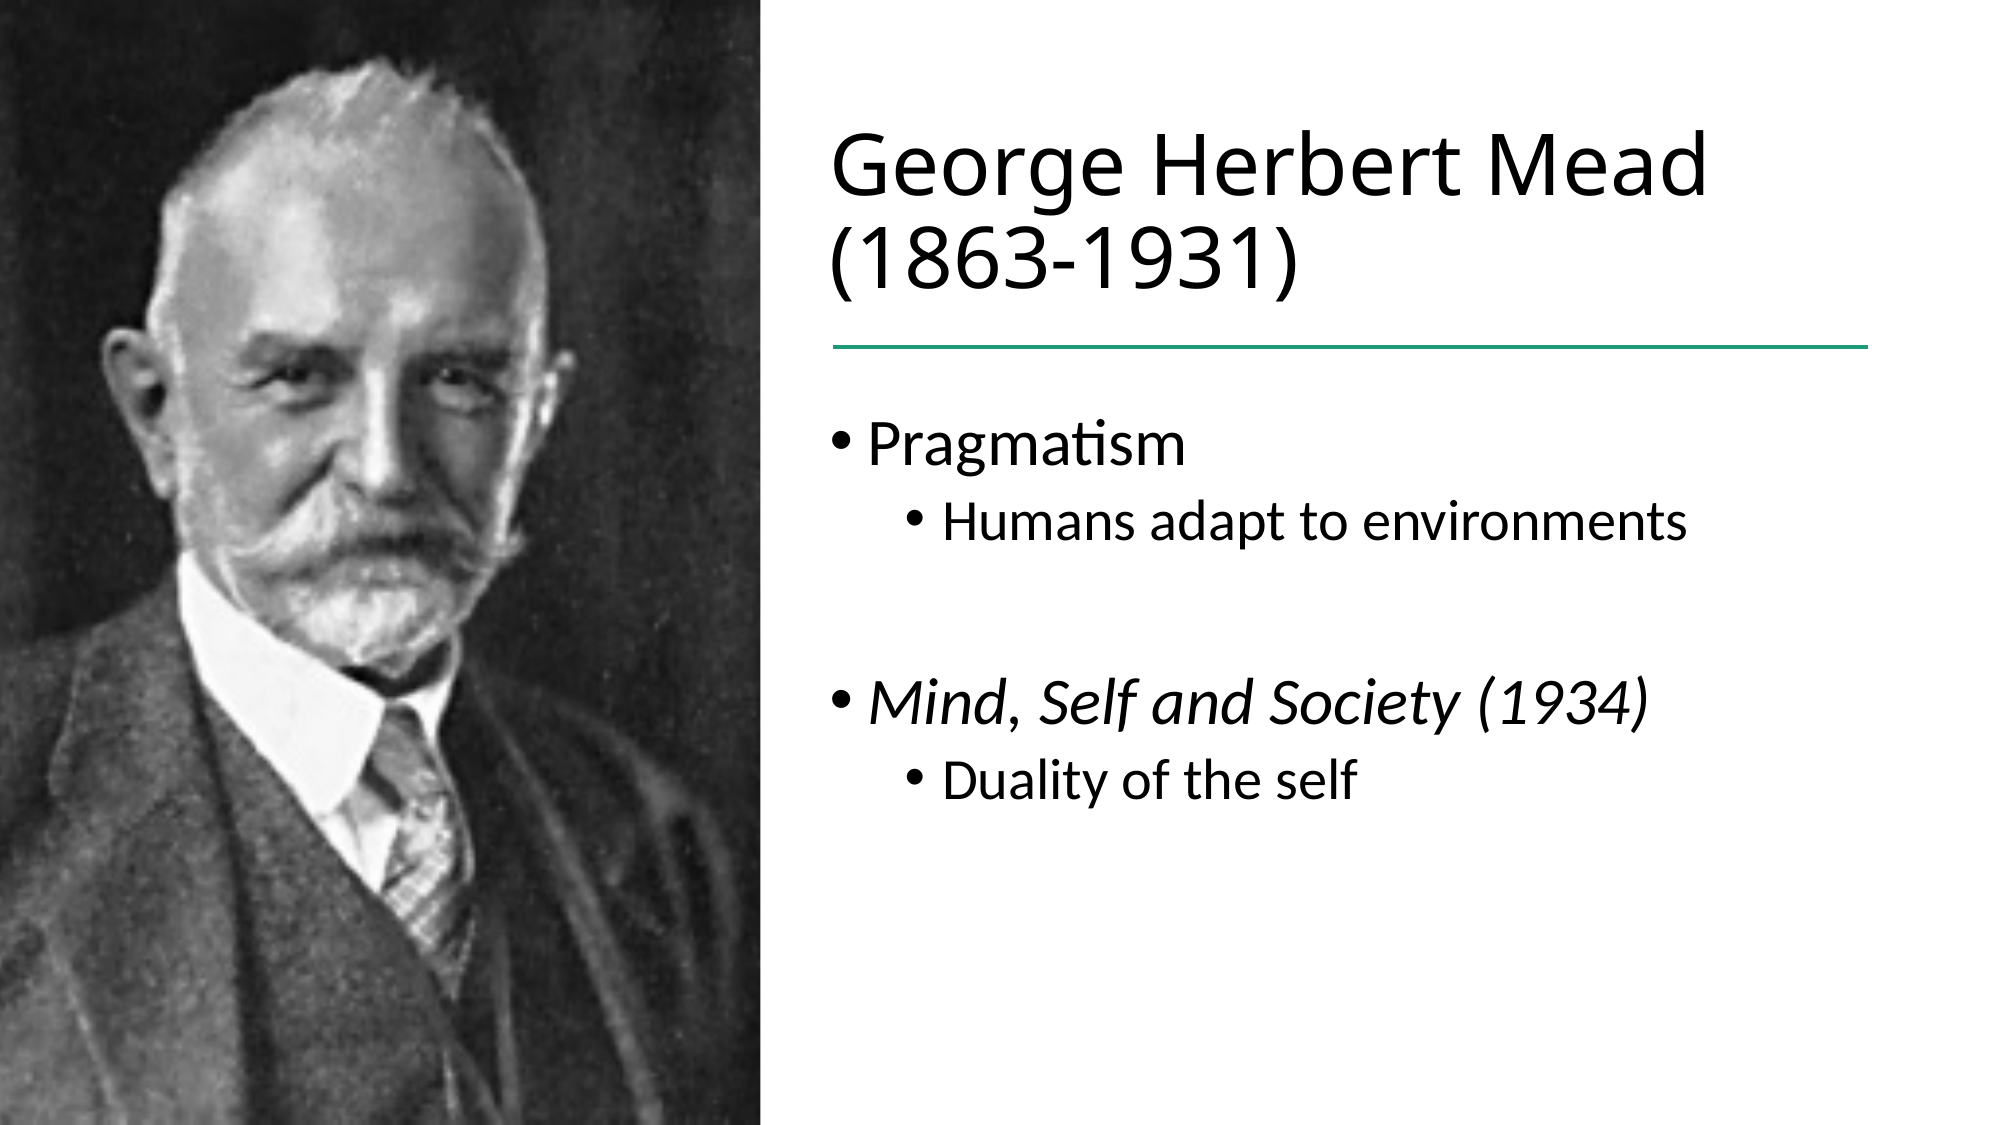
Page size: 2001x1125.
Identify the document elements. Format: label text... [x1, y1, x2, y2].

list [0, 0, 761, 1125]
title George Herbert Mead (1863-1931) [814, 103, 1895, 315]
list Pragmatism Humans adapt to environments Mind, Self and Society (1934) Duality of the self [814, 399, 1895, 1021]
